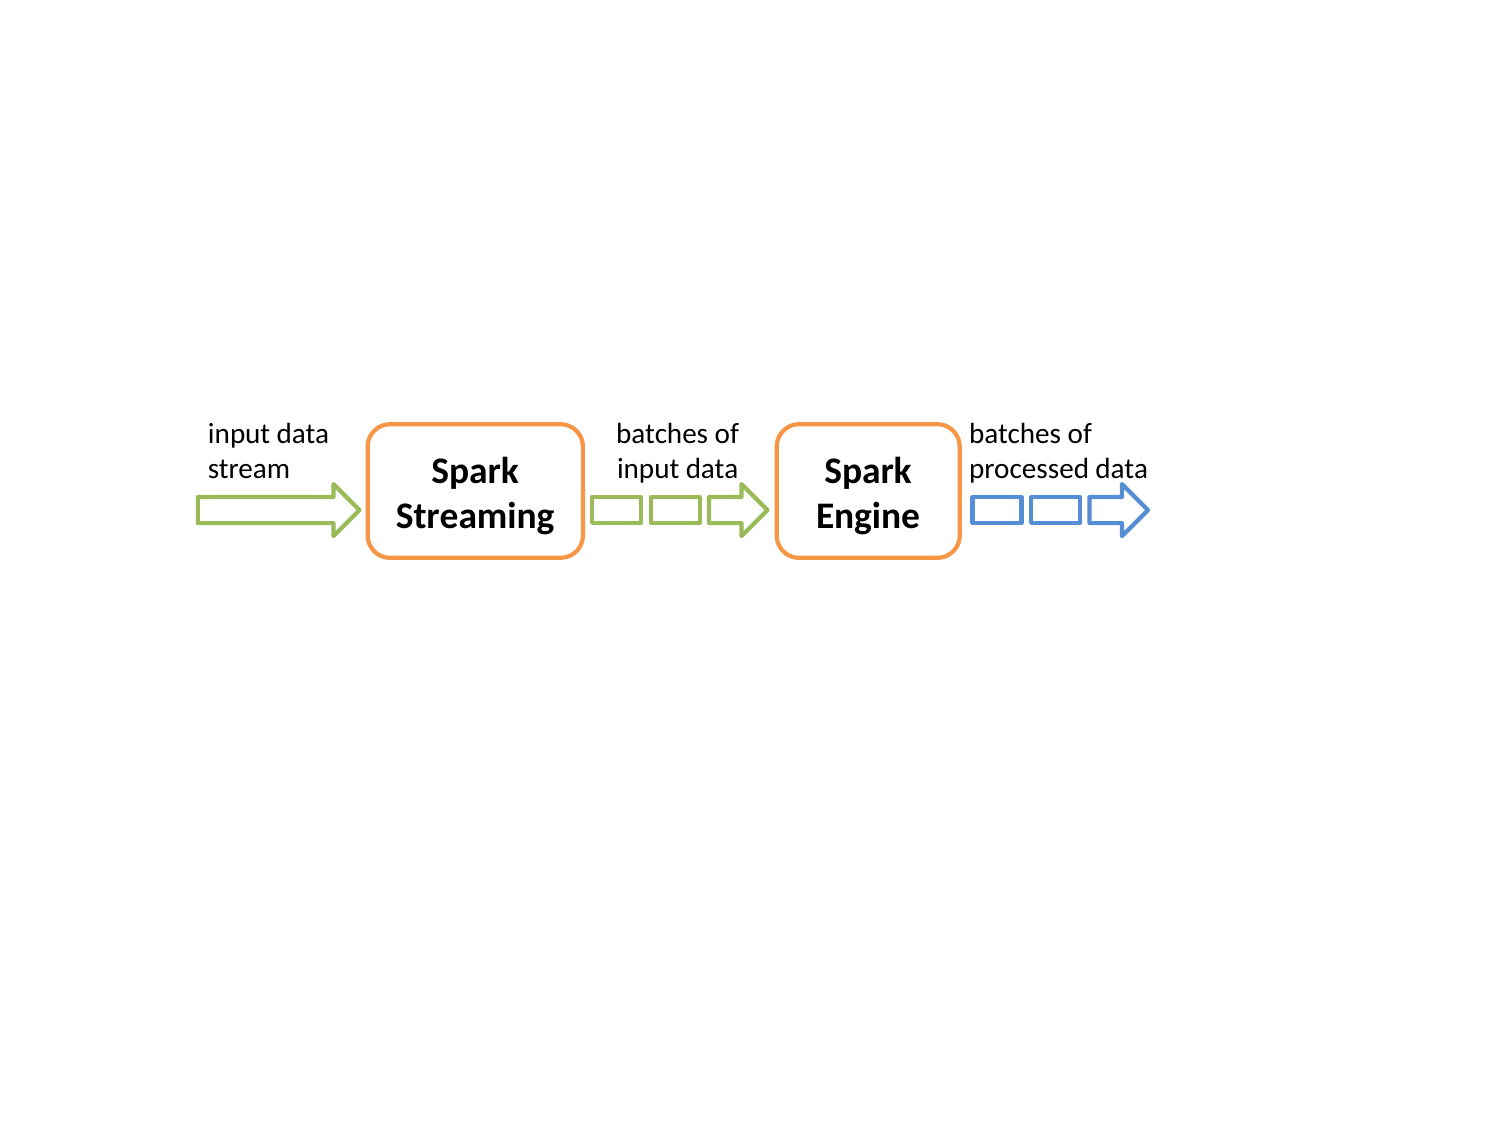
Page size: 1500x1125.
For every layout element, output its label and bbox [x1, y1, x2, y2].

text_box [160, 363, 1231, 602]
